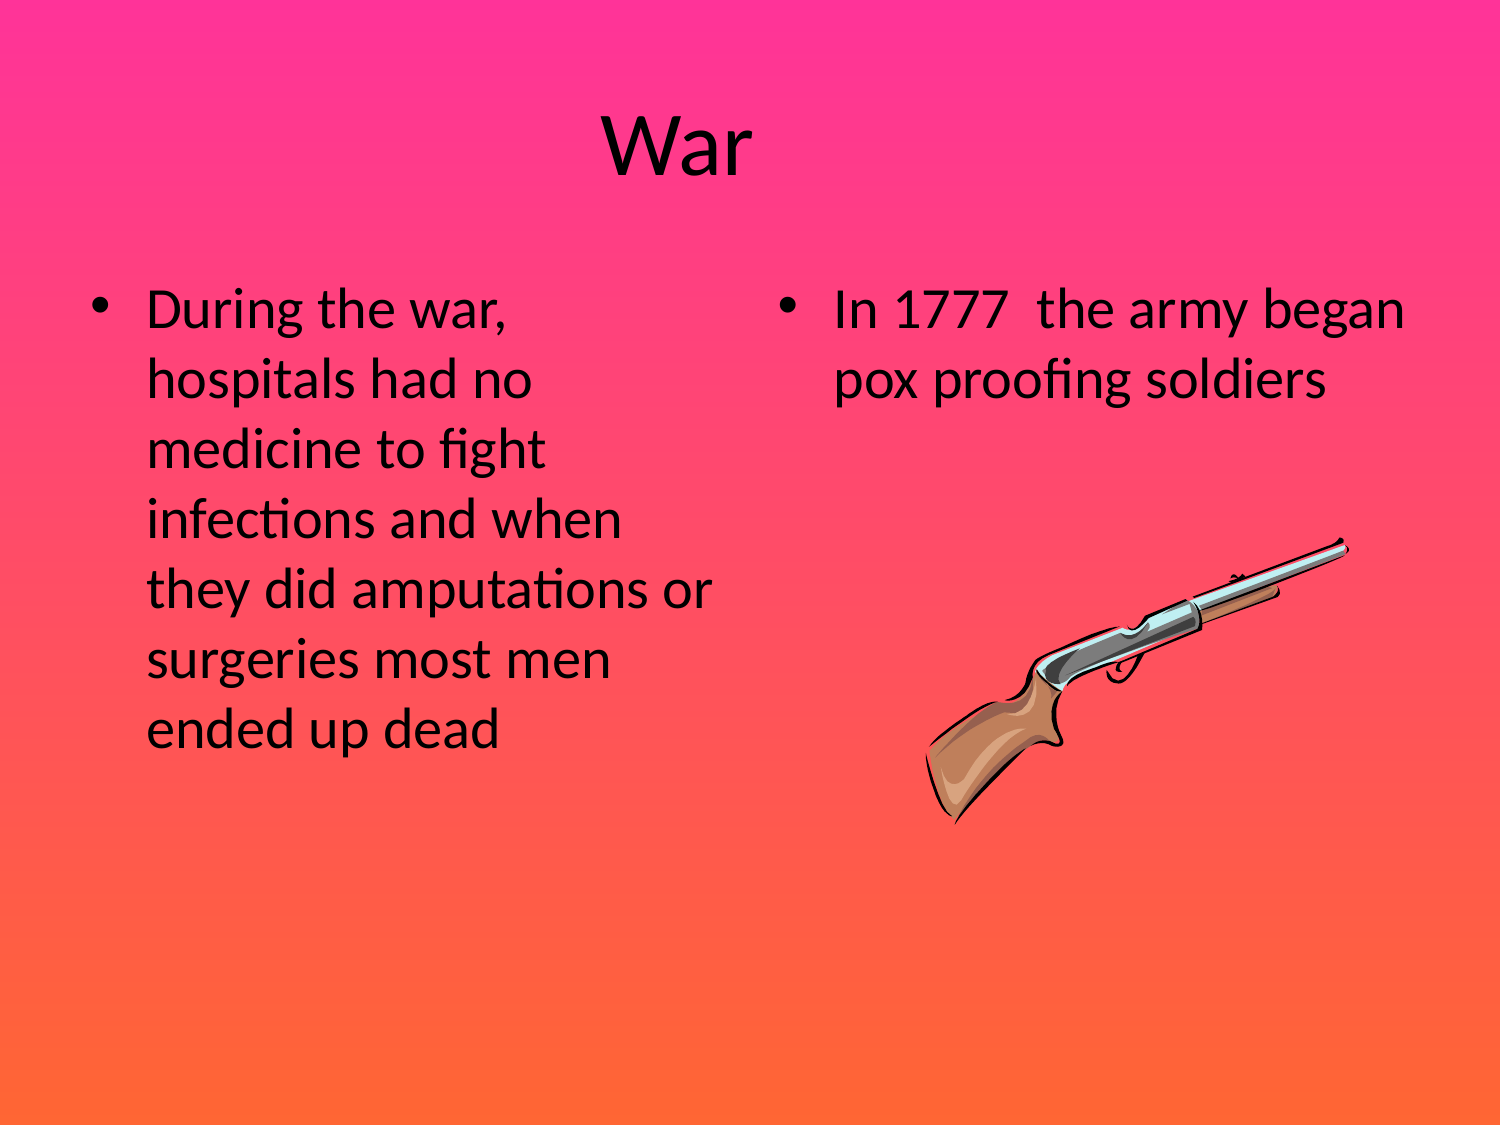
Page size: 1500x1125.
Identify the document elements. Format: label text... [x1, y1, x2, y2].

list During the war, hospitals had no medicine to fight infections and when they did amputations or surgeries most men ended up dead [75, 262, 738, 1005]
list In 1777 the army began pox proofing soldiers [762, 262, 1425, 1005]
title War [75, 45, 1425, 233]
picture [924, 537, 1355, 826]
